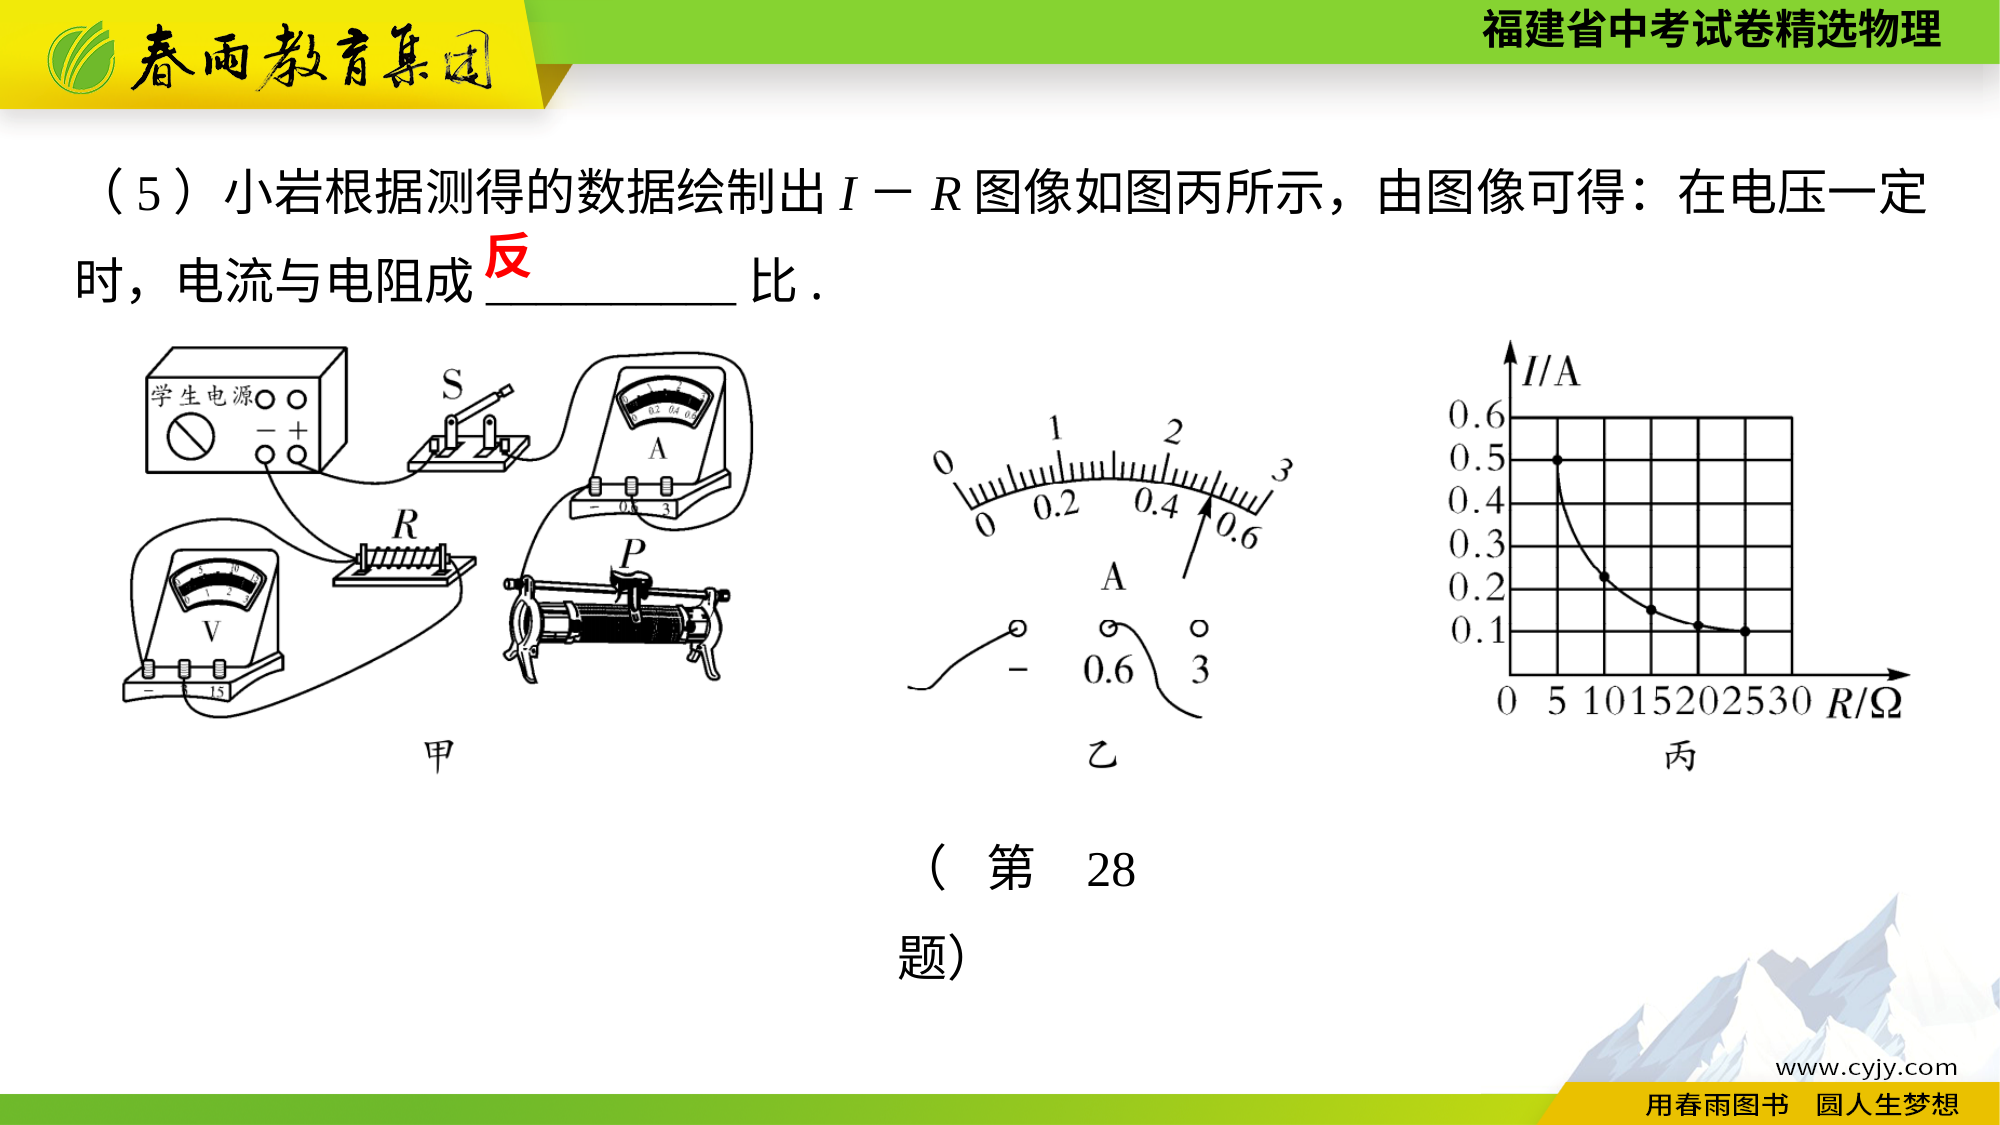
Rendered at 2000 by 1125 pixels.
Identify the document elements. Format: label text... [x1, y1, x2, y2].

picture [0, 0, 2000, 1125]
list （5）小岩根据测得的数据绘制出I－R图像如图丙所示，由图像可得：在电压一定时，电流与电阻成__________比. [59, 122, 1944, 308]
text_box 反 [468, 217, 549, 292]
text_box （第28题） [883, 804, 1163, 904]
